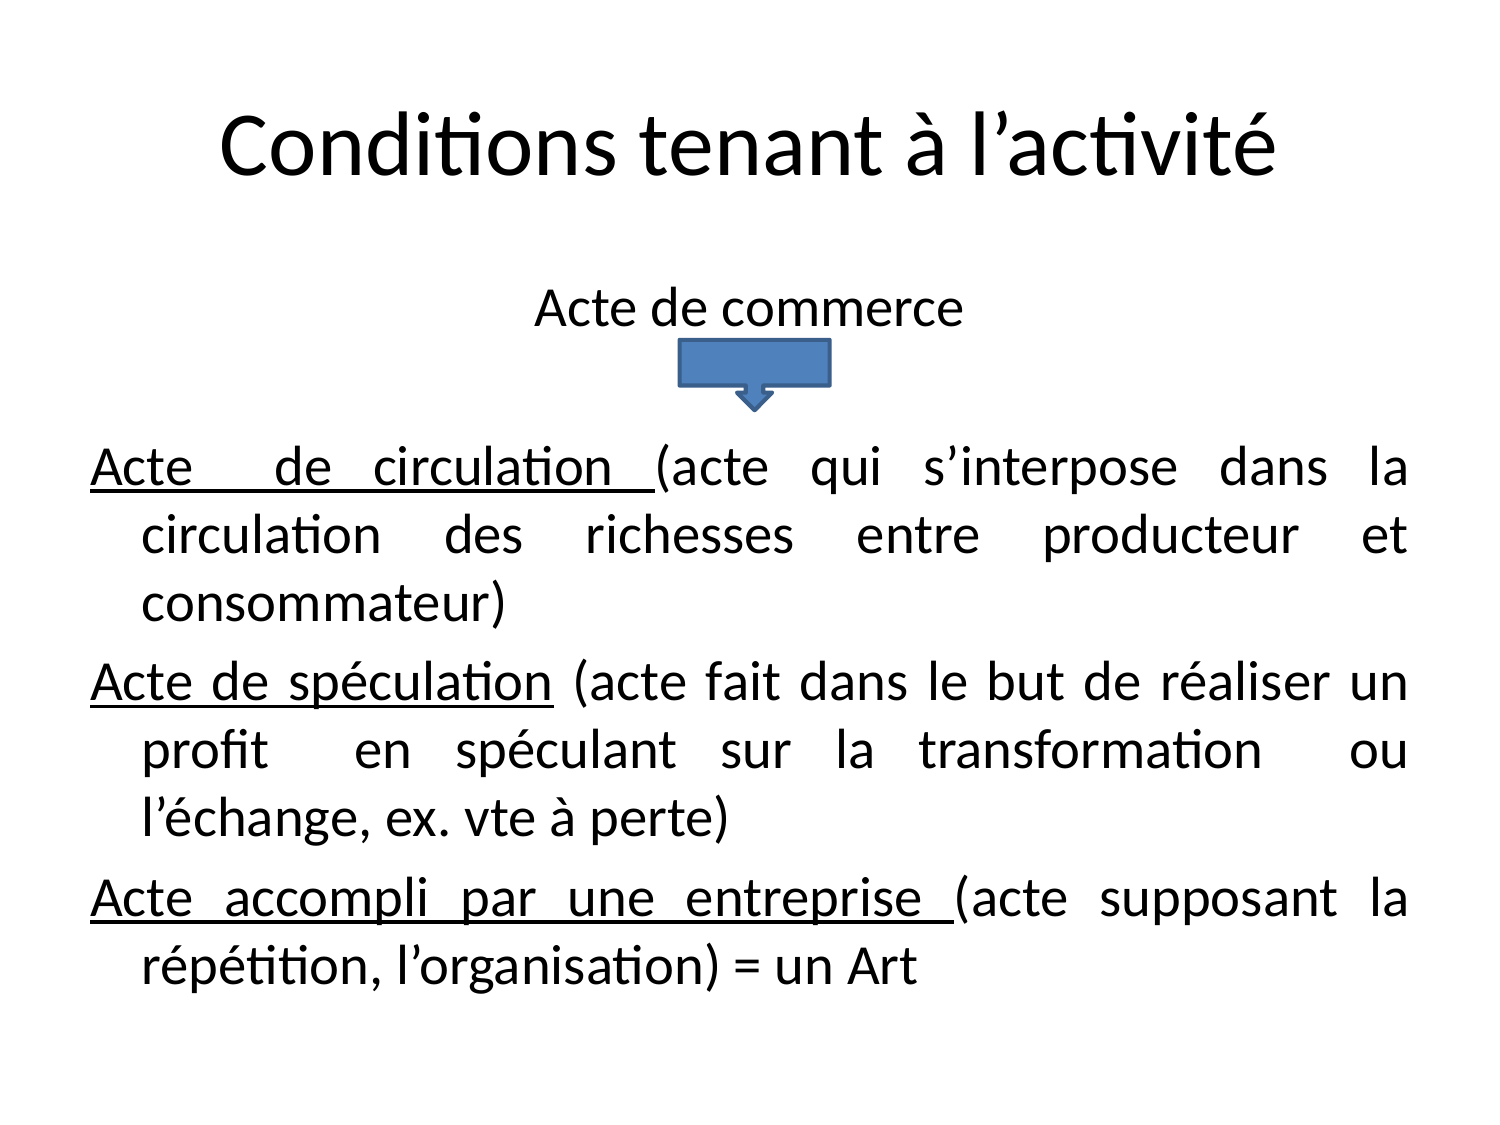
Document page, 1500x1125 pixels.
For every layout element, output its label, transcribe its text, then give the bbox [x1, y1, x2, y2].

list Acte de commerce Acte de circulation (acte qui s’interpose dans la circulation des richesses entre producteur et consommateur) Acte de spéculation (acte fait dans le but de réaliser un profit en spéculant sur la transformation ou l’échange, ex. vte à perte) Acte accompli par une entreprise (acte supposant la répétition, l’organisation) = un Art [75, 262, 1425, 1005]
text_box [677, 337, 832, 413]
title Conditions tenant à l’activité [75, 45, 1425, 233]
